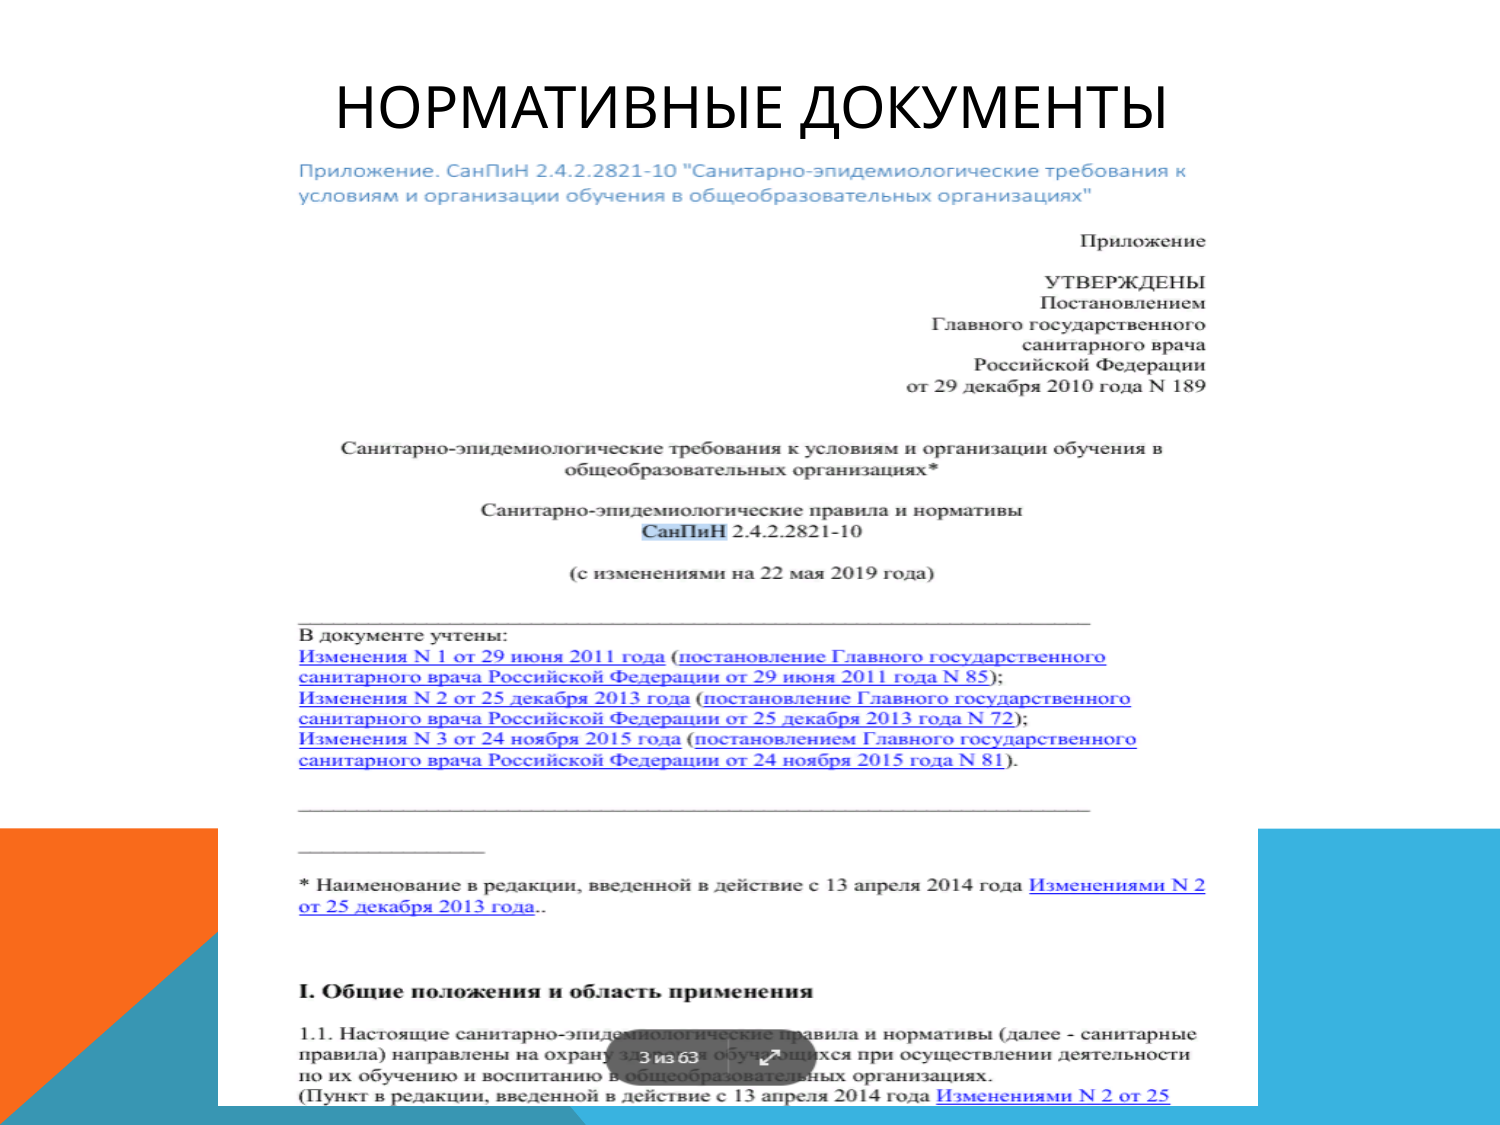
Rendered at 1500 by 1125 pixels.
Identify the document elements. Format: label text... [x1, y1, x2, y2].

picture [218, 160, 1259, 1107]
title Нормативные документы [135, 60, 1369, 150]
